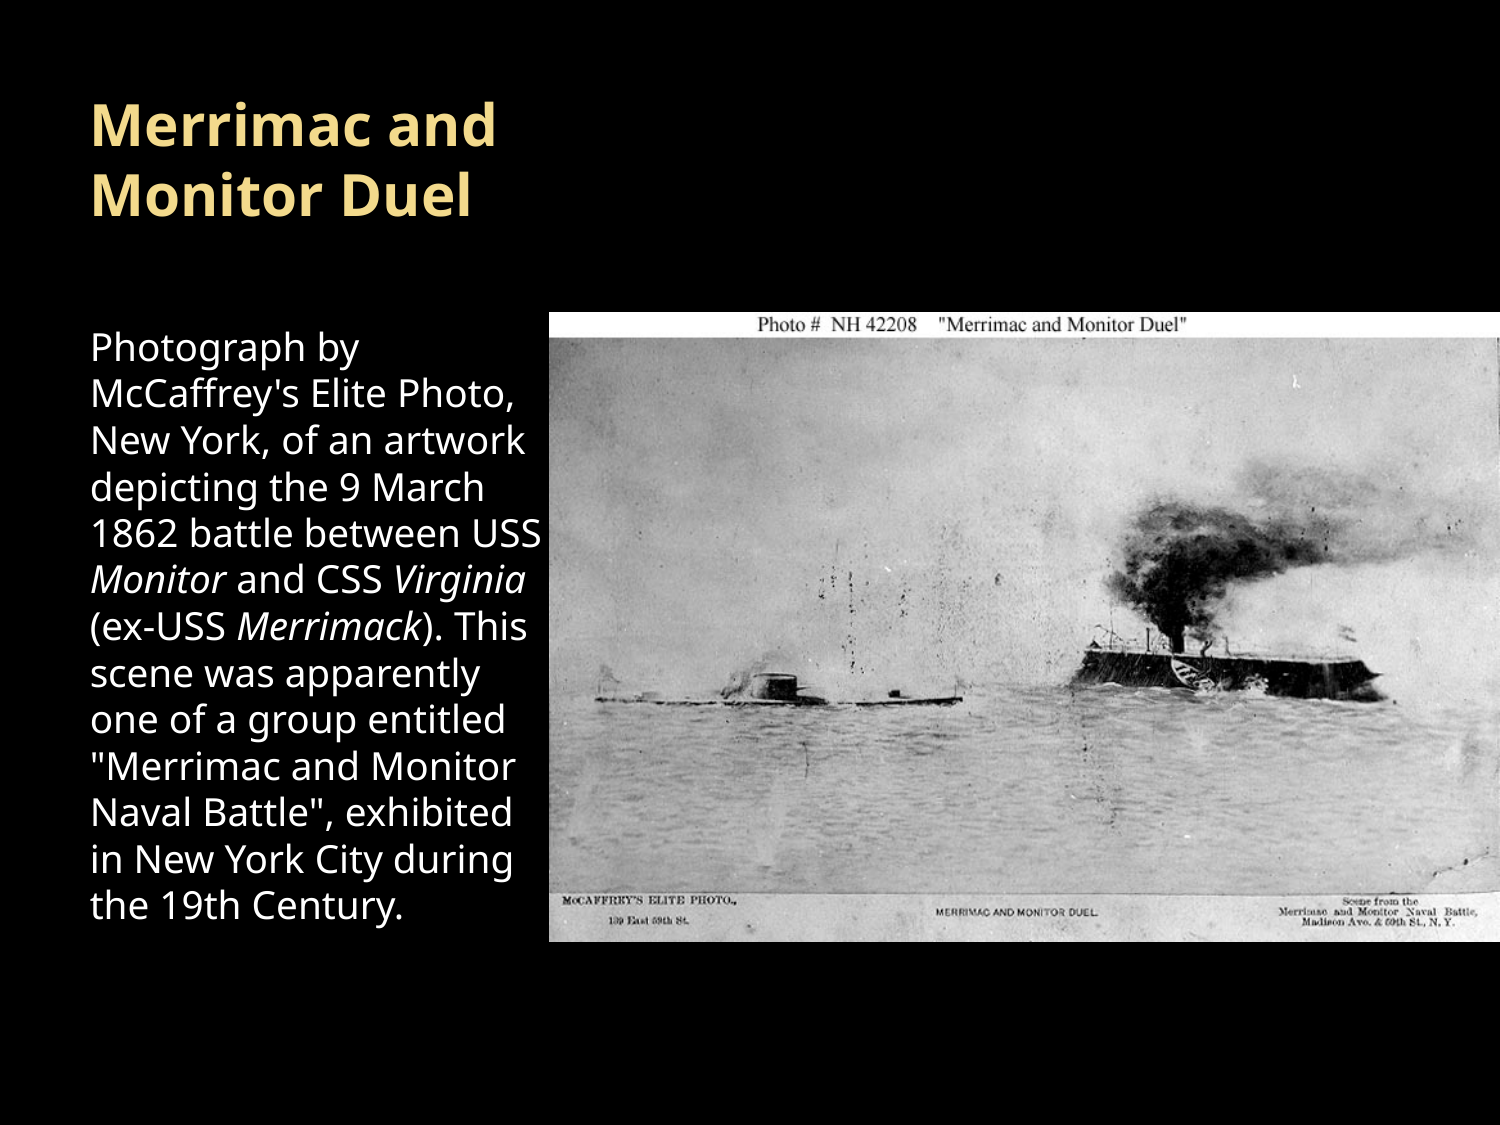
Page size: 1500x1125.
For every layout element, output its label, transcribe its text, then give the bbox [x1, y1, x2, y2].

list Photograph by McCaffrey's Elite Photo, New York, of an artwork depicting the 9 March 1862 battle between USS Monitor and CSS Virginia (ex-USS Merrimack). This scene was apparently one of a group entitled "Merrimac and Monitor Naval Battle", exhibited in New York City during the 19th Century. [75, 249, 569, 1005]
title Merrimac and Monitor Duel [75, 44, 569, 236]
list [549, 312, 1500, 942]
